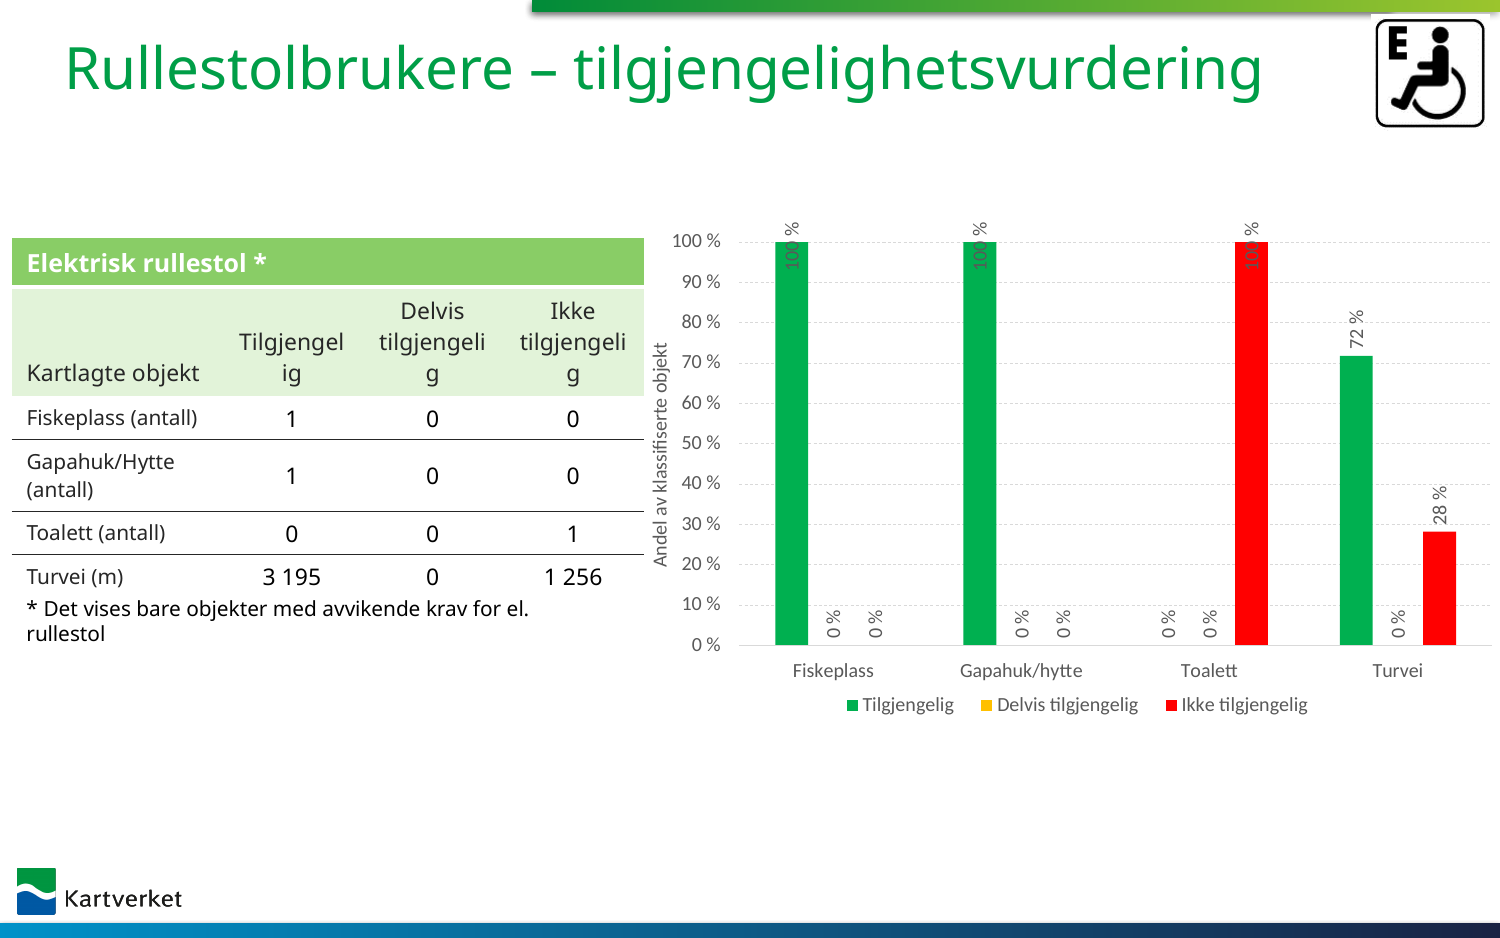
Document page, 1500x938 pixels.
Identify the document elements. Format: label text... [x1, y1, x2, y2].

table_cell 1 [503, 512, 638, 554]
table_cell Gapahuk/Hytte (antall) [12, 440, 222, 511]
table_cell 1 [222, 440, 362, 511]
text_box * Det vises bare objekter med avvikende krav for el. rullestol [11, 588, 597, 653]
table_cell 0 [503, 440, 638, 511]
table_header Elektrisk rullestol * [12, 238, 638, 285]
table_cell 0 [503, 396, 638, 439]
table_cell 1 [222, 396, 362, 439]
table_cell Toalett (antall) [12, 512, 222, 554]
table_cell Turvei (m) [12, 555, 222, 588]
table_cell 0 [362, 512, 503, 554]
text_box Rullestolbrukere – tilgjengelighetsvurdering [49, 12, 1372, 109]
table_cell Tilgjengelig [222, 289, 362, 396]
table_cell Ikke tilgjengelig [503, 289, 638, 396]
table_cell 0 [362, 555, 503, 588]
table_cell 1 256 [503, 555, 638, 598]
table_cell 0 [362, 440, 503, 511]
table_cell Kartlagte objekt [12, 289, 222, 396]
table_cell Fiskeplass (antall) [12, 396, 222, 439]
table_cell 0 [362, 396, 503, 439]
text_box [1371, 13, 1491, 133]
picture [643, 218, 1500, 728]
table_cell 3 195 [222, 555, 362, 588]
table_cell Delvis tilgjengelig [362, 289, 503, 396]
table_cell 0 [222, 512, 362, 554]
